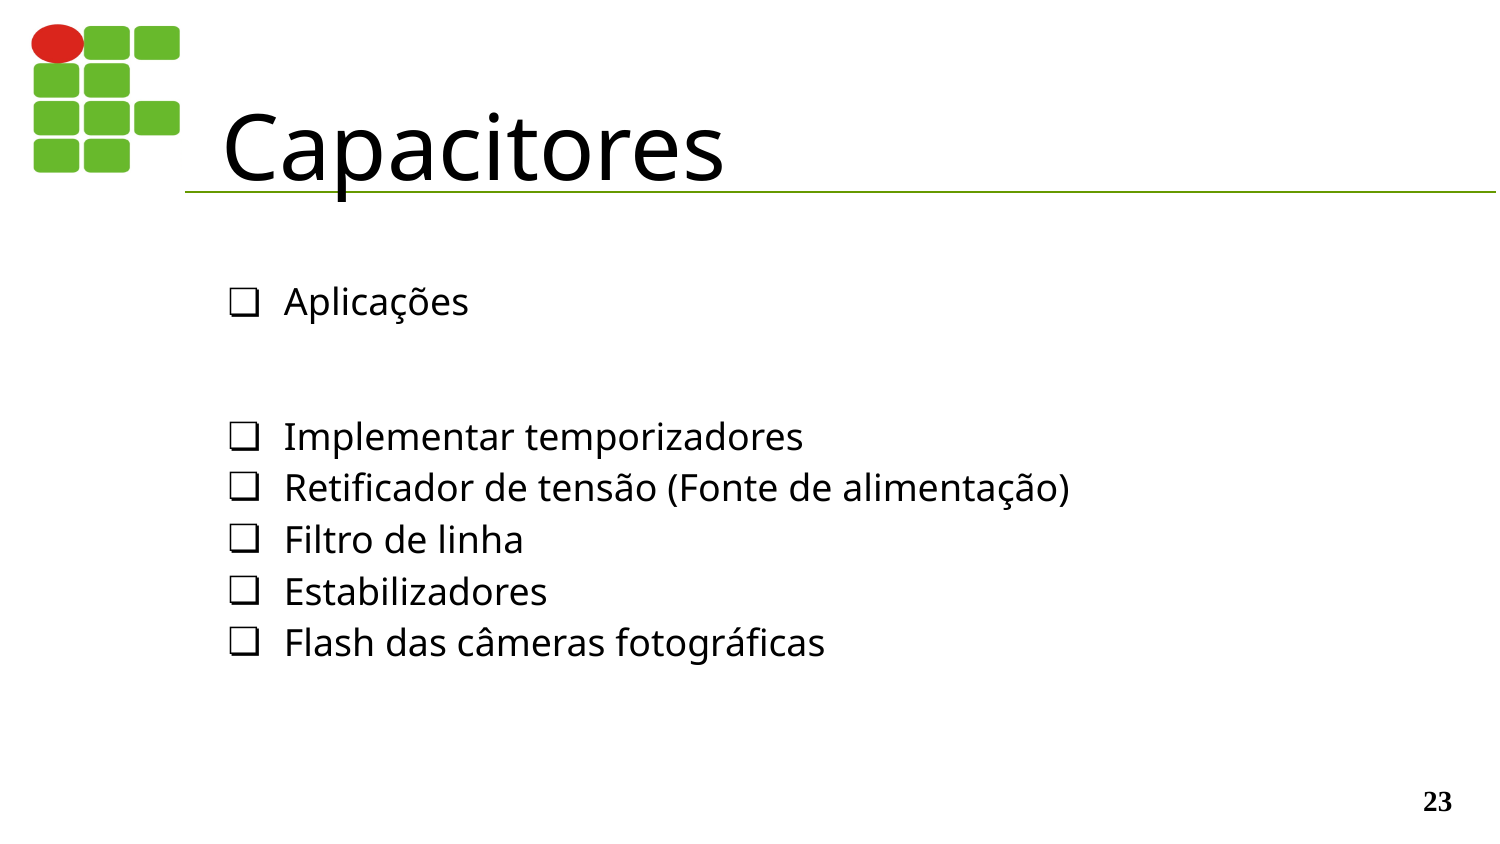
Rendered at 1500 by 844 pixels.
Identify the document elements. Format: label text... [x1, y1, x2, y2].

picture [29, 23, 182, 174]
text_box ‹#› [1390, 772, 1468, 825]
title Capacitores [206, 26, 1468, 207]
list Aplicações [193, 248, 1490, 322]
list Implementar temporizadores Retificador de tensão (Fonte de alimentação) Filtro de linha Estabilizadores Flash das câmeras fotográficas [193, 398, 1490, 772]
